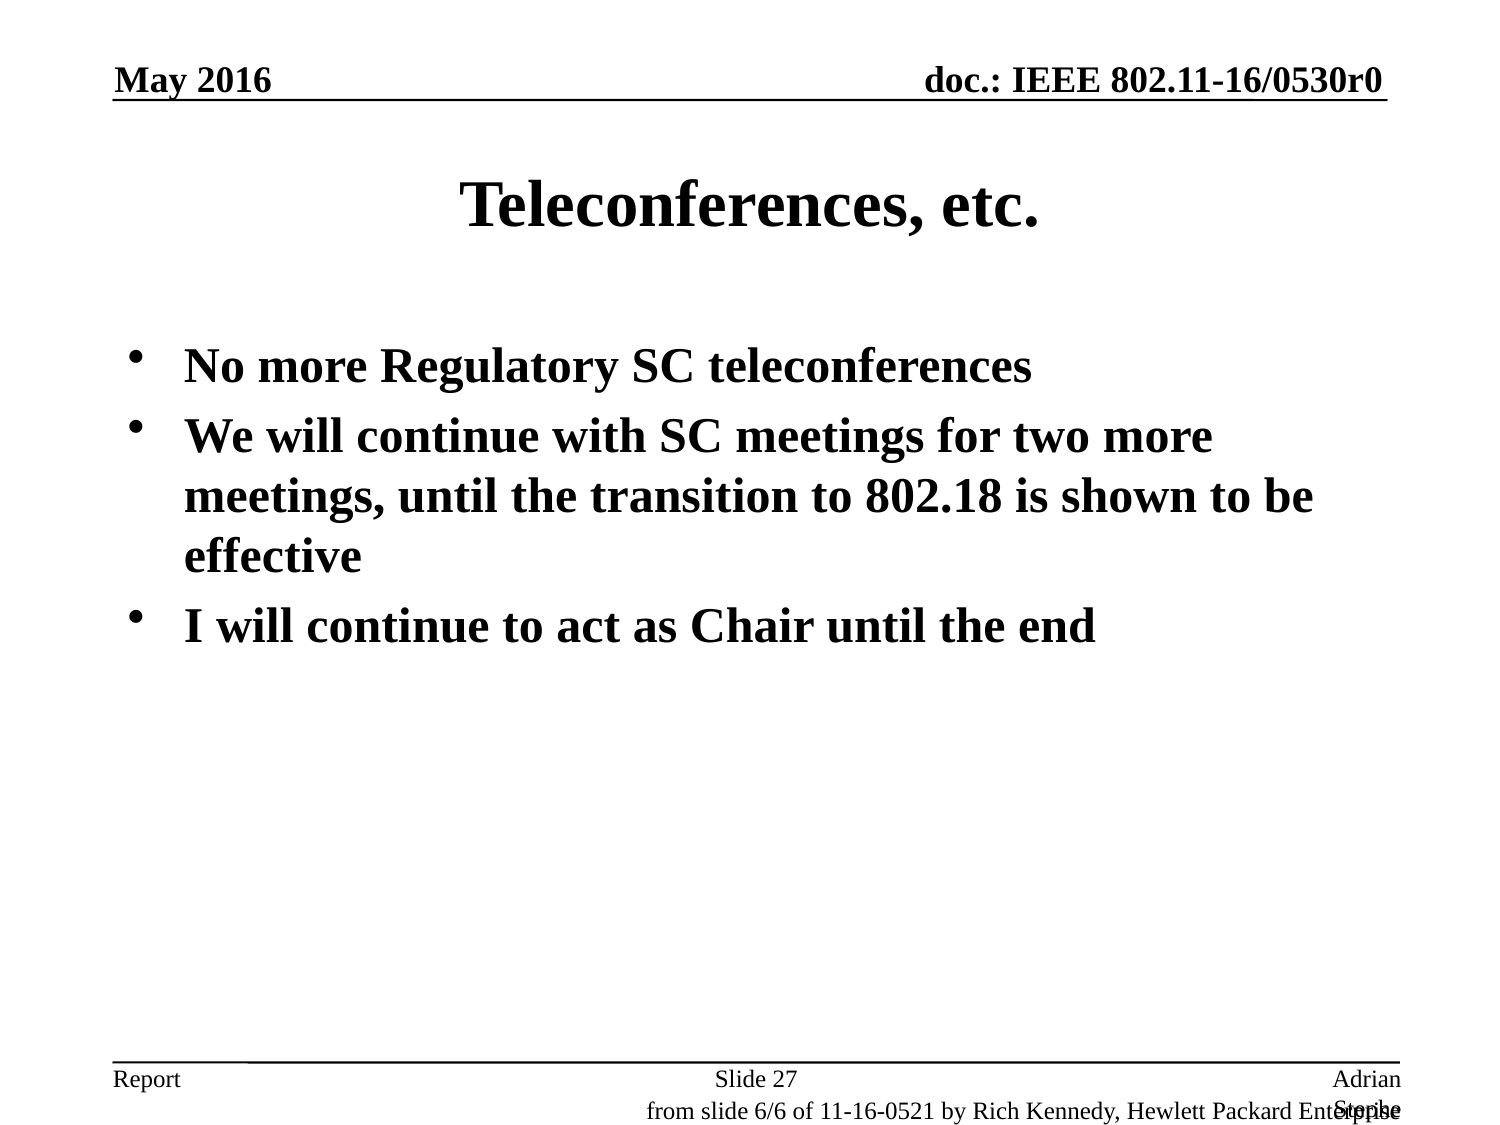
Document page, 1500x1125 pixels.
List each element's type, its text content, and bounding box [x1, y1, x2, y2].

list No more Regulatory SC teleconferences We will continue with SC meetings for two more meetings, until the transition to 802.18 is shown to be effective I will continue to act as Chair until the end [112, 324, 1388, 1000]
text_box from slide 6/6 of 11-16-0521 by Rich Kennedy, Hewlett Packard Enterprise [343, 1087, 1417, 1125]
footer Adrian Stephens, Intel Corporation [1324, 1061, 1402, 1087]
title Teleconferences, etc. [112, 112, 1388, 288]
slide_number Slide 27 [711, 1061, 801, 1087]
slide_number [114, 54, 374, 101]
